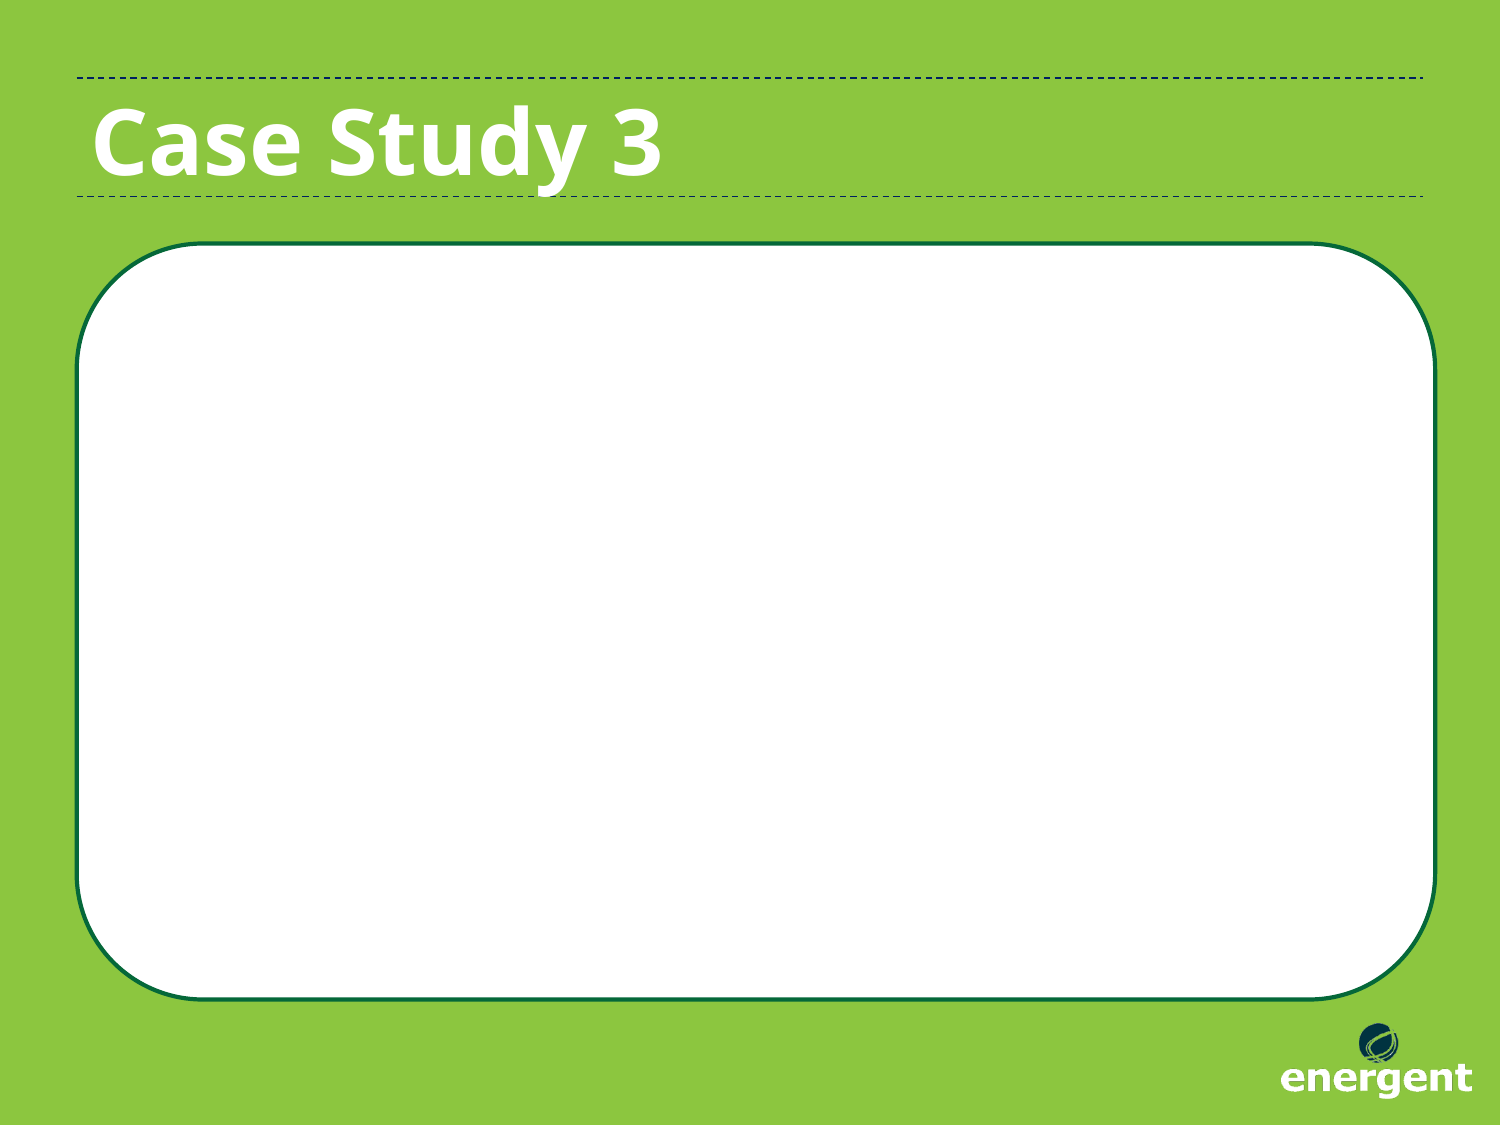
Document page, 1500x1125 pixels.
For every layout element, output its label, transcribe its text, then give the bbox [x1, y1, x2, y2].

picture [1281, 1023, 1472, 1099]
title Case Study 3 [75, 45, 1425, 233]
text_box [74, 241, 1438, 1002]
